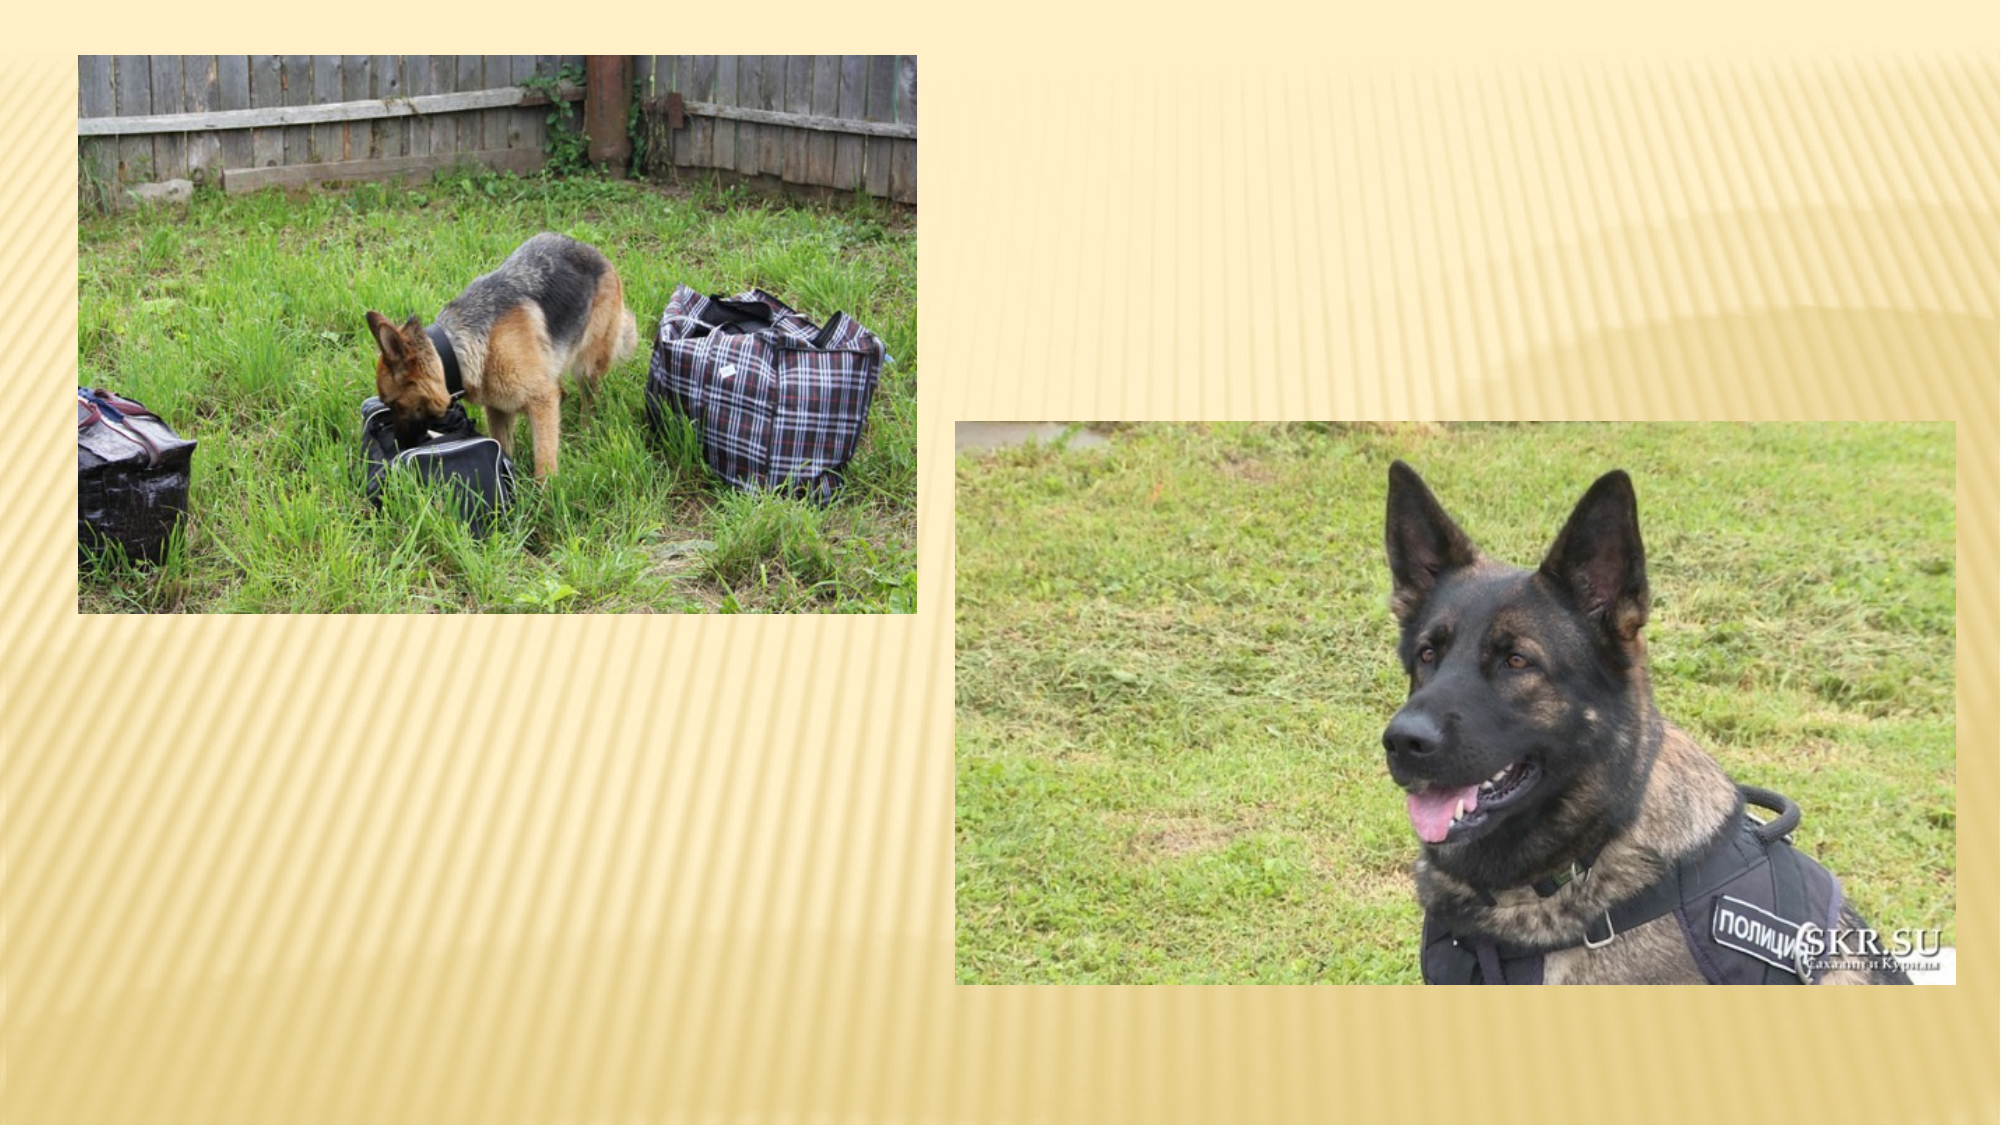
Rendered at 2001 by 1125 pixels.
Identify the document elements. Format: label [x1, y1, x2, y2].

picture [955, 421, 1956, 985]
picture [78, 55, 917, 615]
